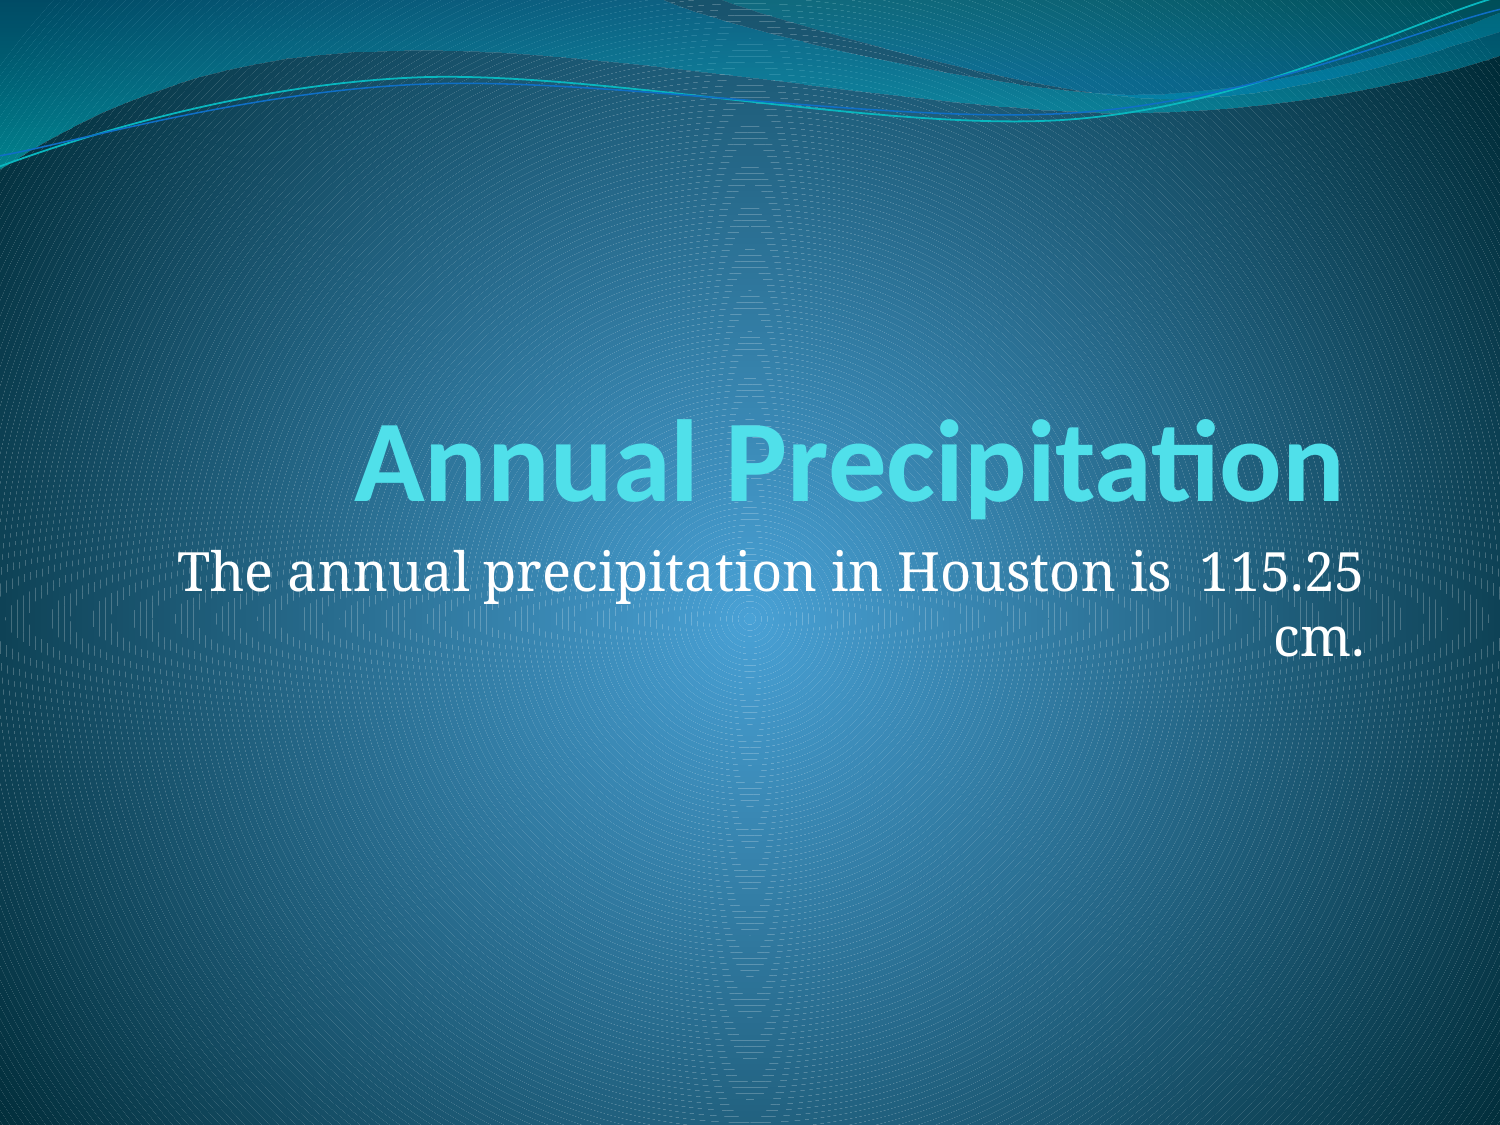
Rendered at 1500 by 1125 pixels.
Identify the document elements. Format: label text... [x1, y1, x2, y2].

subtitle The annual precipitation in Houston is 115.25 cm. [87, 529, 1376, 818]
title Annual Precipitation [87, 224, 1376, 525]
